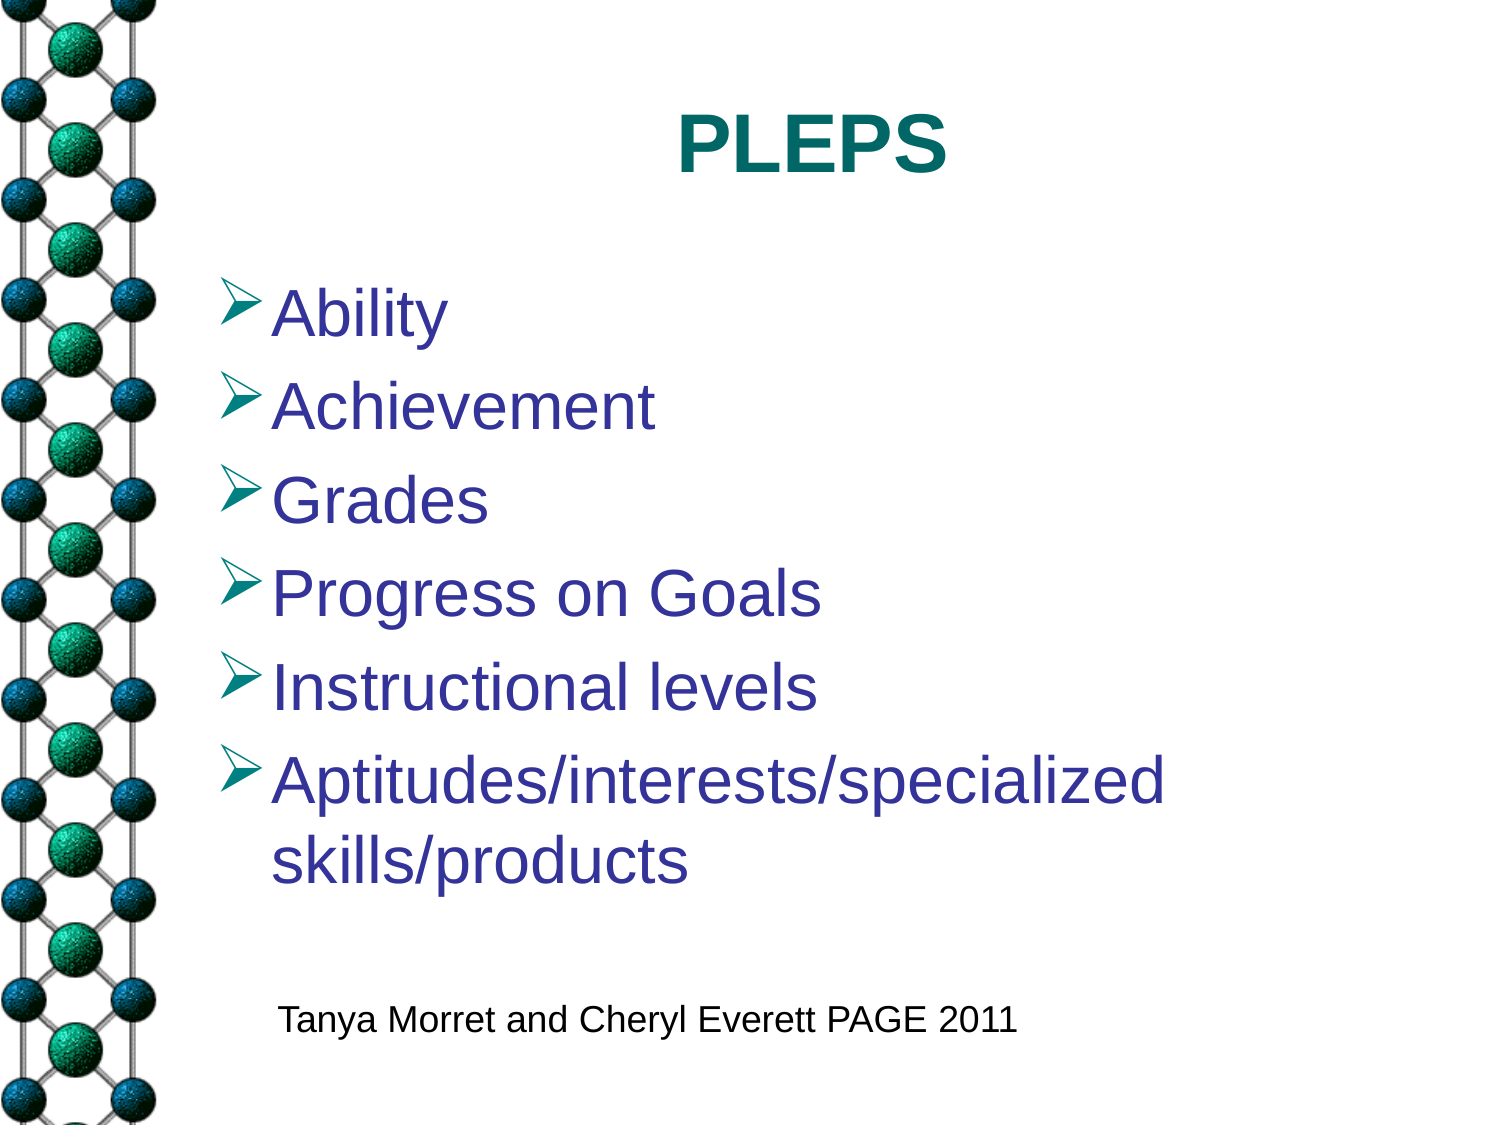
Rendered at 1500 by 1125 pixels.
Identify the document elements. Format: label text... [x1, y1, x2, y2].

picture [0, 0, 1500, 1125]
list Ability Achievement Grades Progress on Goals Instructional levels Aptitudes/interests/specialized skills/products [199, 262, 1426, 1006]
title PLEPS [199, 44, 1426, 233]
text_box Tanya Morret and Cheryl Everett PAGE 2011 [262, 987, 1275, 1048]
